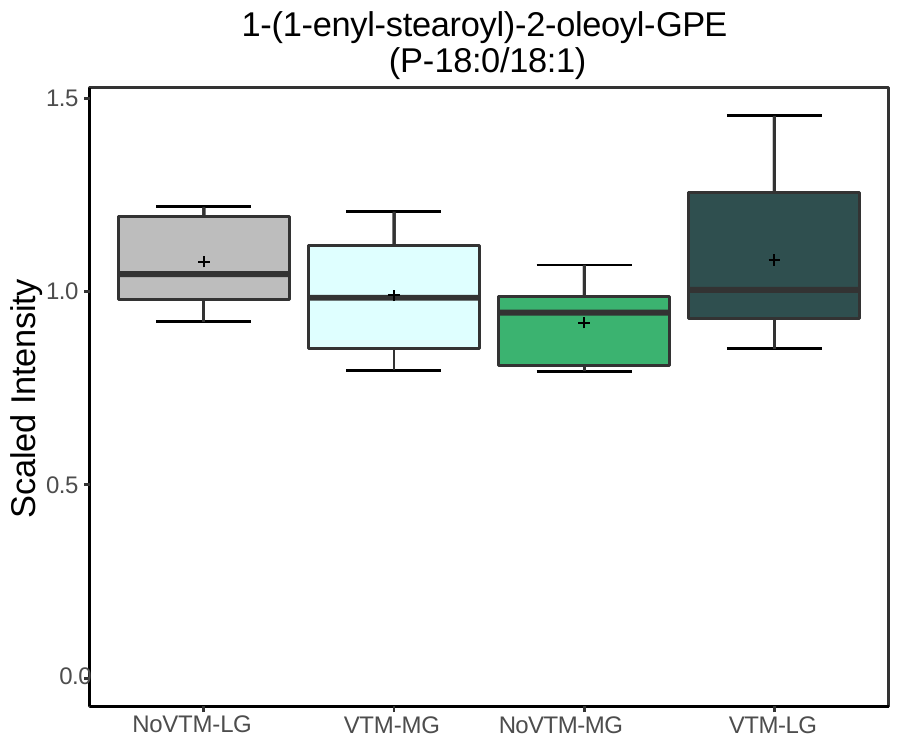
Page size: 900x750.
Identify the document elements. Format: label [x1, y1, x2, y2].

text_box [83, 86, 891, 738]
footer [57, 661, 95, 750]
text_box [44, 80, 82, 112]
title [239, 0, 739, 86]
slide_number [130, 713, 275, 750]
text_box [1, 273, 82, 521]
